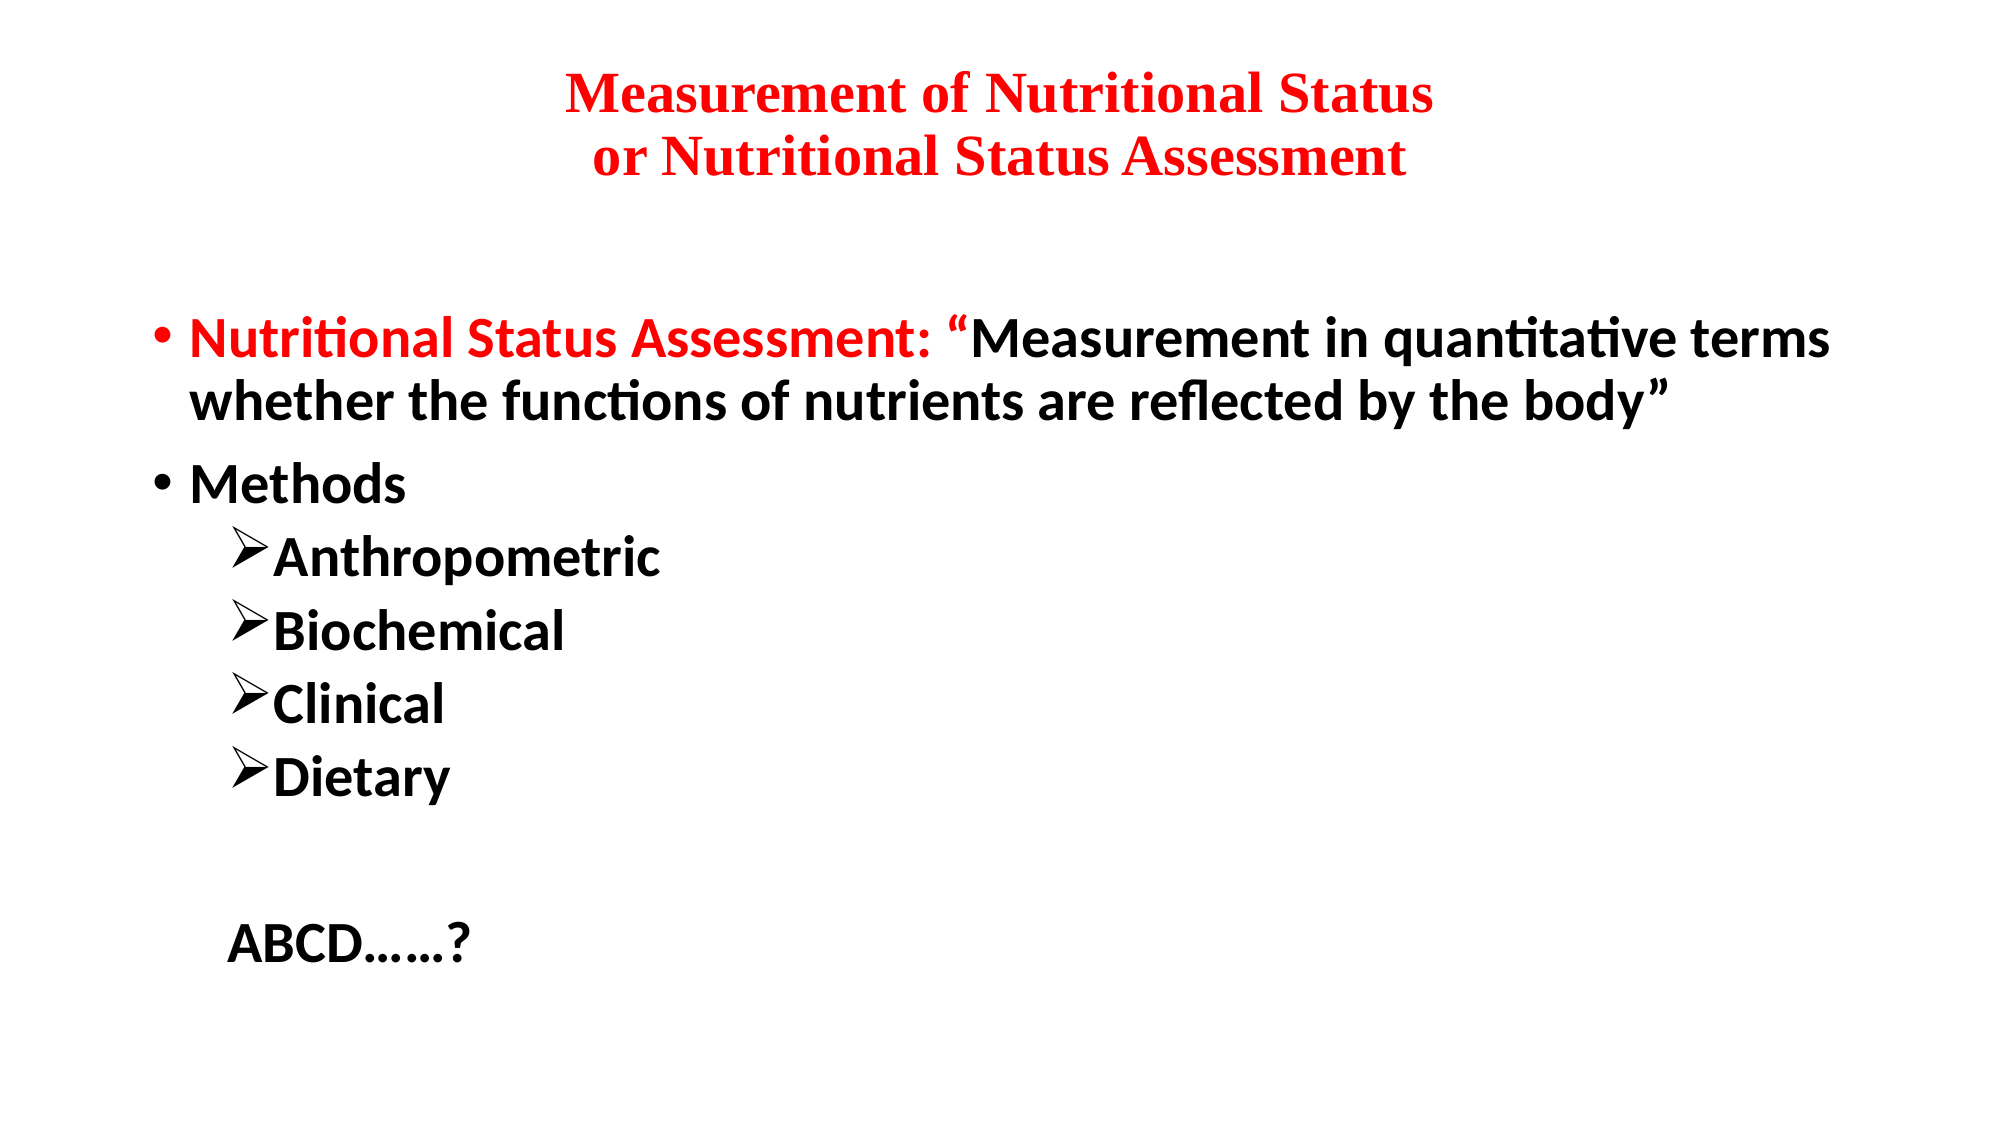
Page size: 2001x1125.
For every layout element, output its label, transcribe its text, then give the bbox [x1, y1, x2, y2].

list Nutritional Status Assessment: “Measurement in quantitative terms whether the functions of nutrients are reflected by the body” Methods Anthropometric Biochemical Clinical Dietary ABCD……? [137, 299, 1863, 1014]
title Measurement of Nutritional Status or Nutritional Status Assessment [137, 16, 1863, 234]
